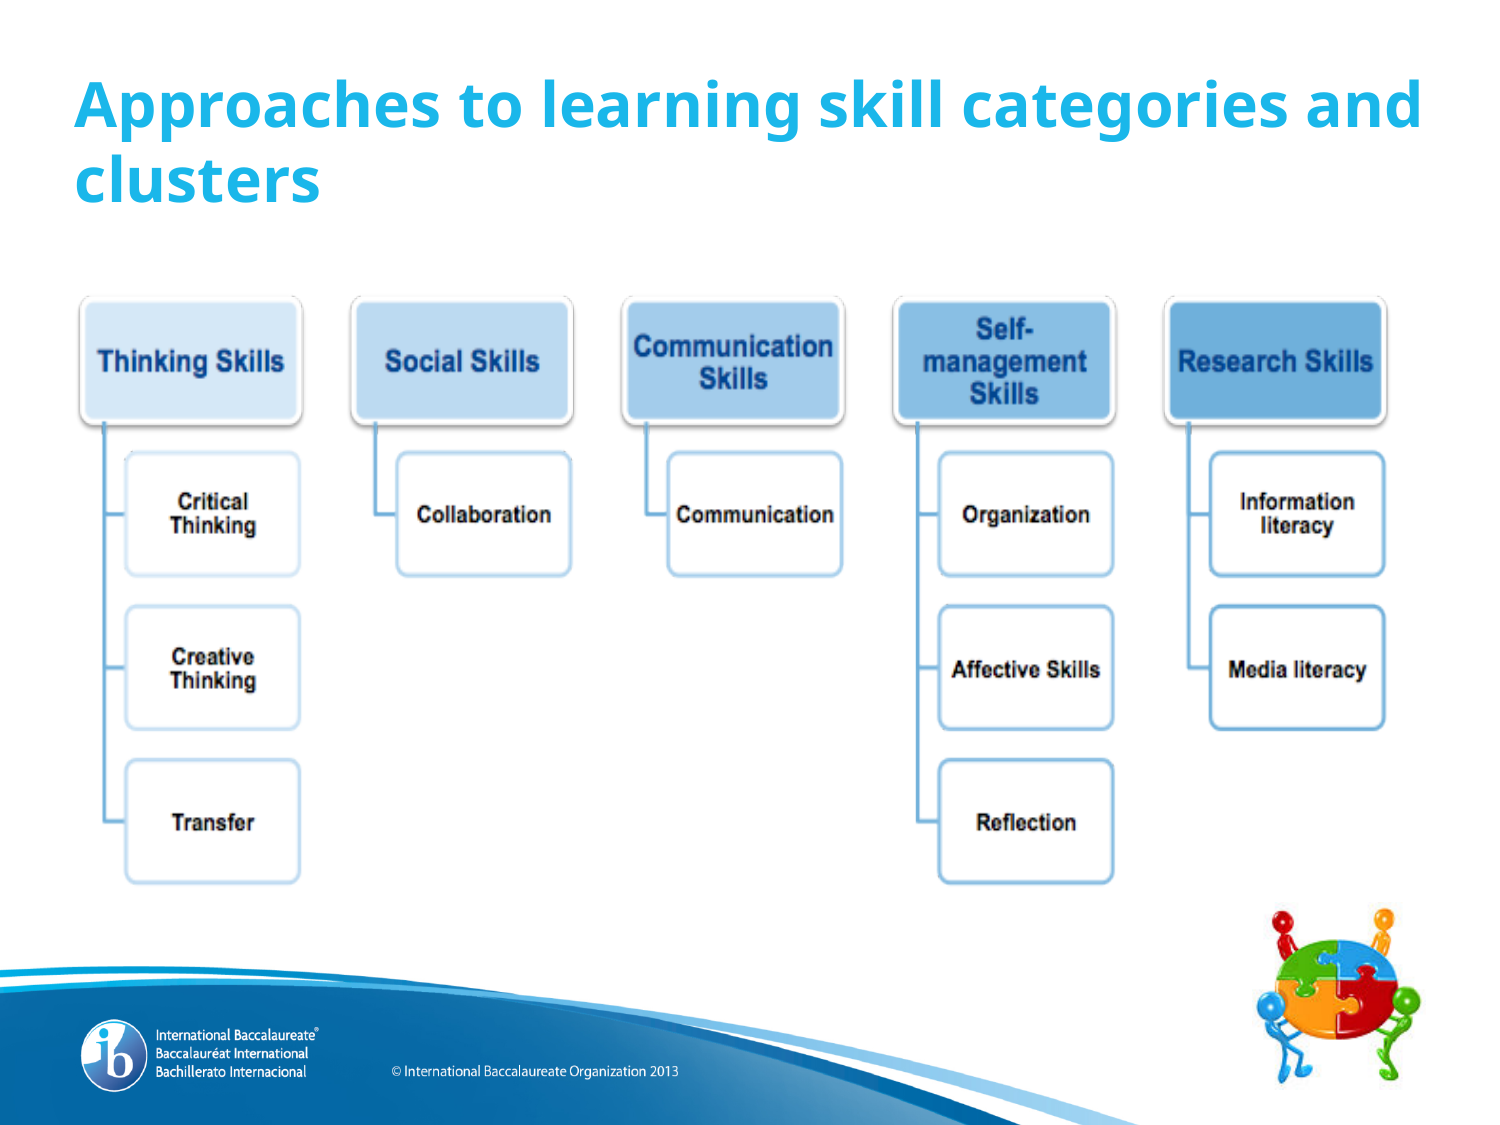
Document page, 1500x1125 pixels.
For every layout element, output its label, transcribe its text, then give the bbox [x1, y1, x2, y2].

picture [0, 185, 1500, 1125]
title Approaches to learning skill categories and clusters [74, 8, 1426, 197]
